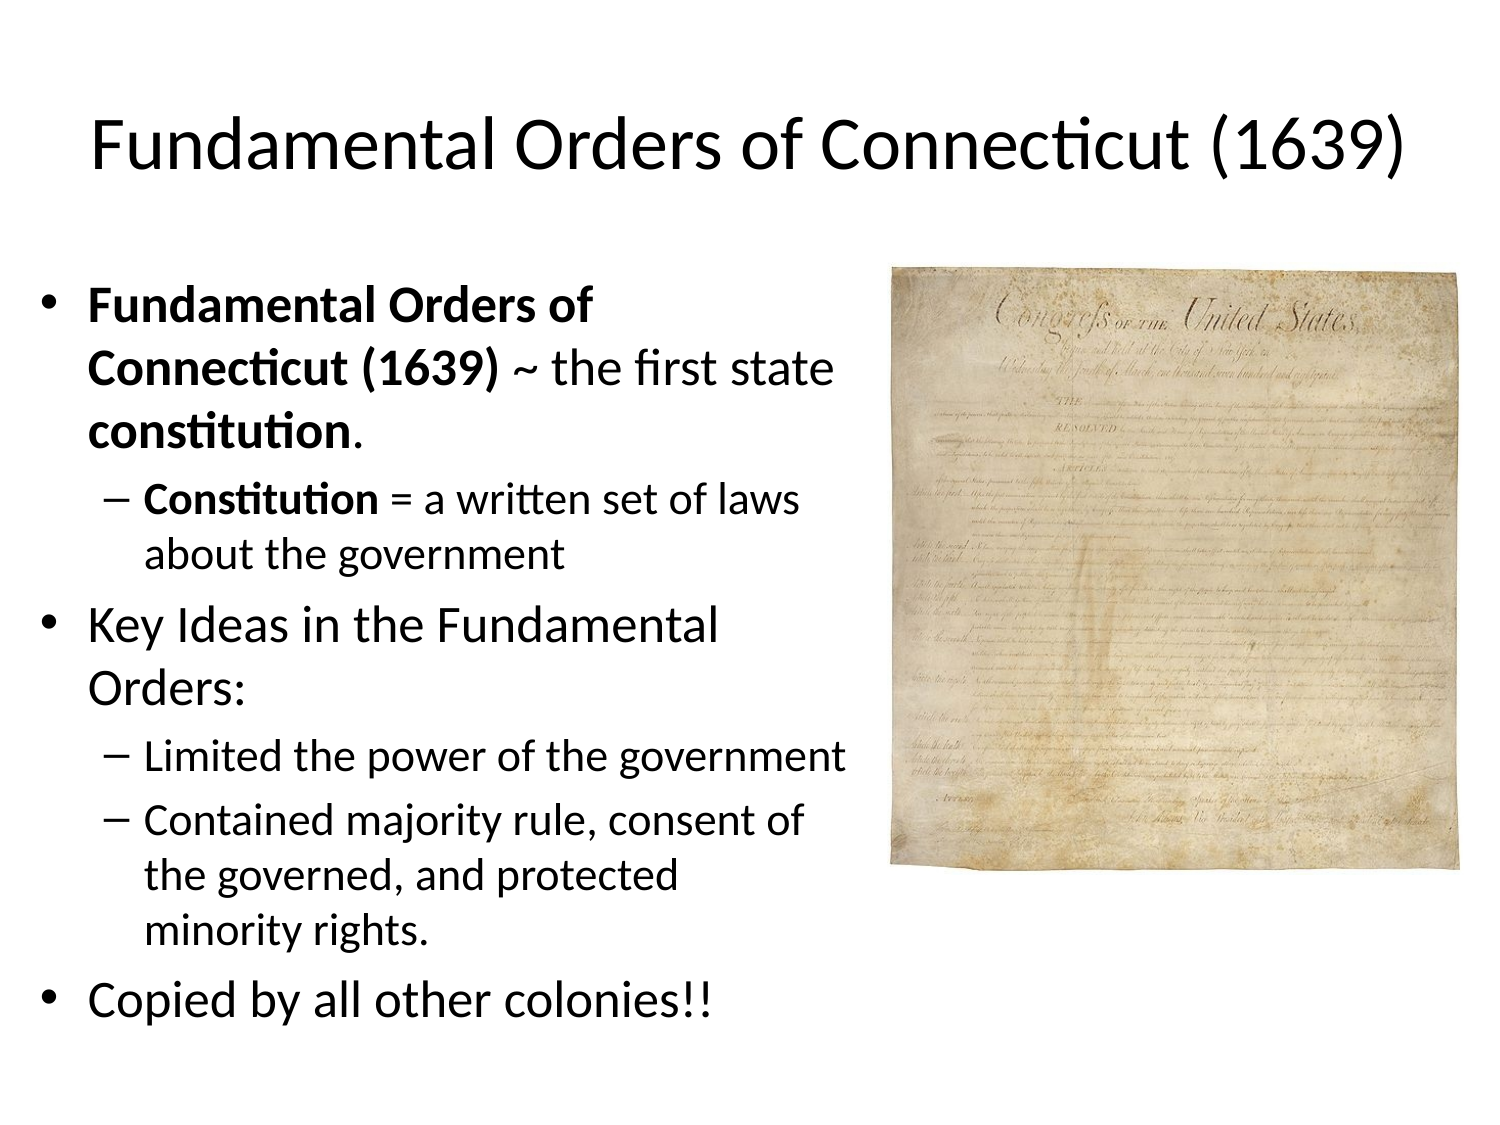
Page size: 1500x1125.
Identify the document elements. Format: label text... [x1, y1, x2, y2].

title Fundamental Orders of Connecticut (1639) [75, 45, 1425, 233]
picture [887, 262, 1464, 876]
list Fundamental Orders of Connecticut (1639) ~ the first state constitution. Constitution = a written set of laws about the government Key Ideas in the Fundamental Orders: Limited the power of the government Contained majority rule, consent of the governed, and protected minority rights. Copied by all other colonies!! [24, 262, 863, 1075]
